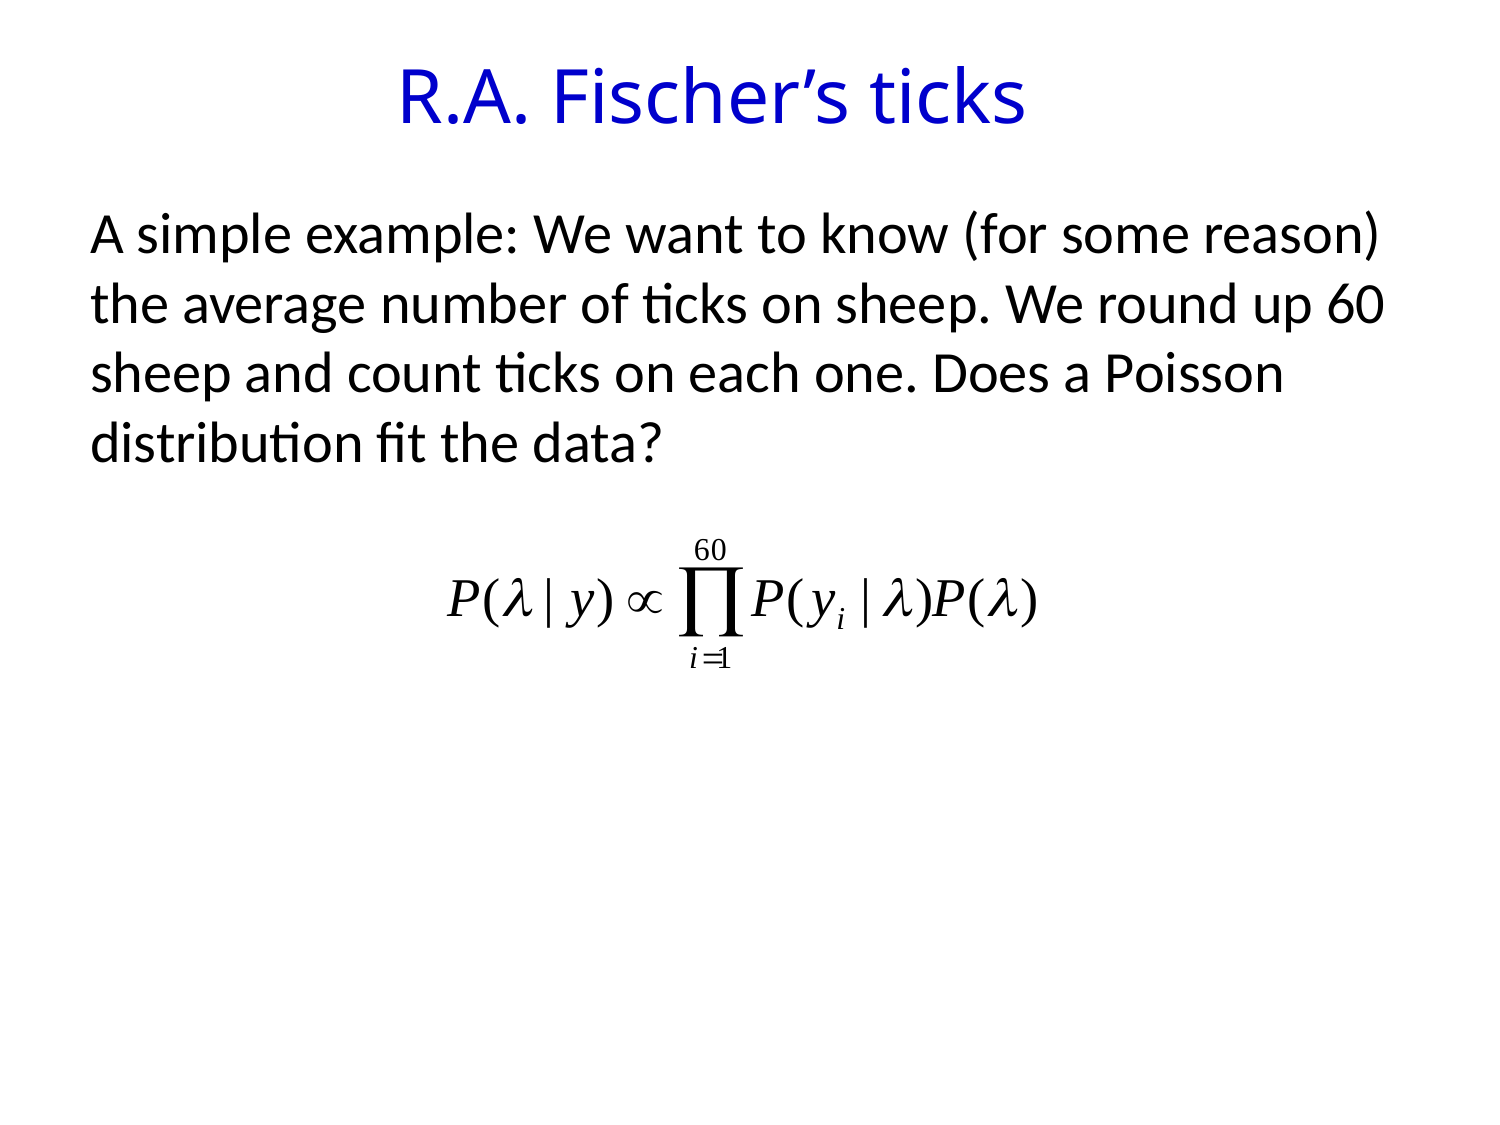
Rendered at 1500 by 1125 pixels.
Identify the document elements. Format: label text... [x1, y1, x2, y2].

title R.A. Fischer’s ticks [37, 0, 1388, 188]
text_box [437, 524, 1048, 680]
list A simple example: We want to know (for some reason) the average number of ticks on sheep. We round up 60 sheep and count ticks on each one. Does a Poisson distribution fit the data? [75, 187, 1425, 930]
